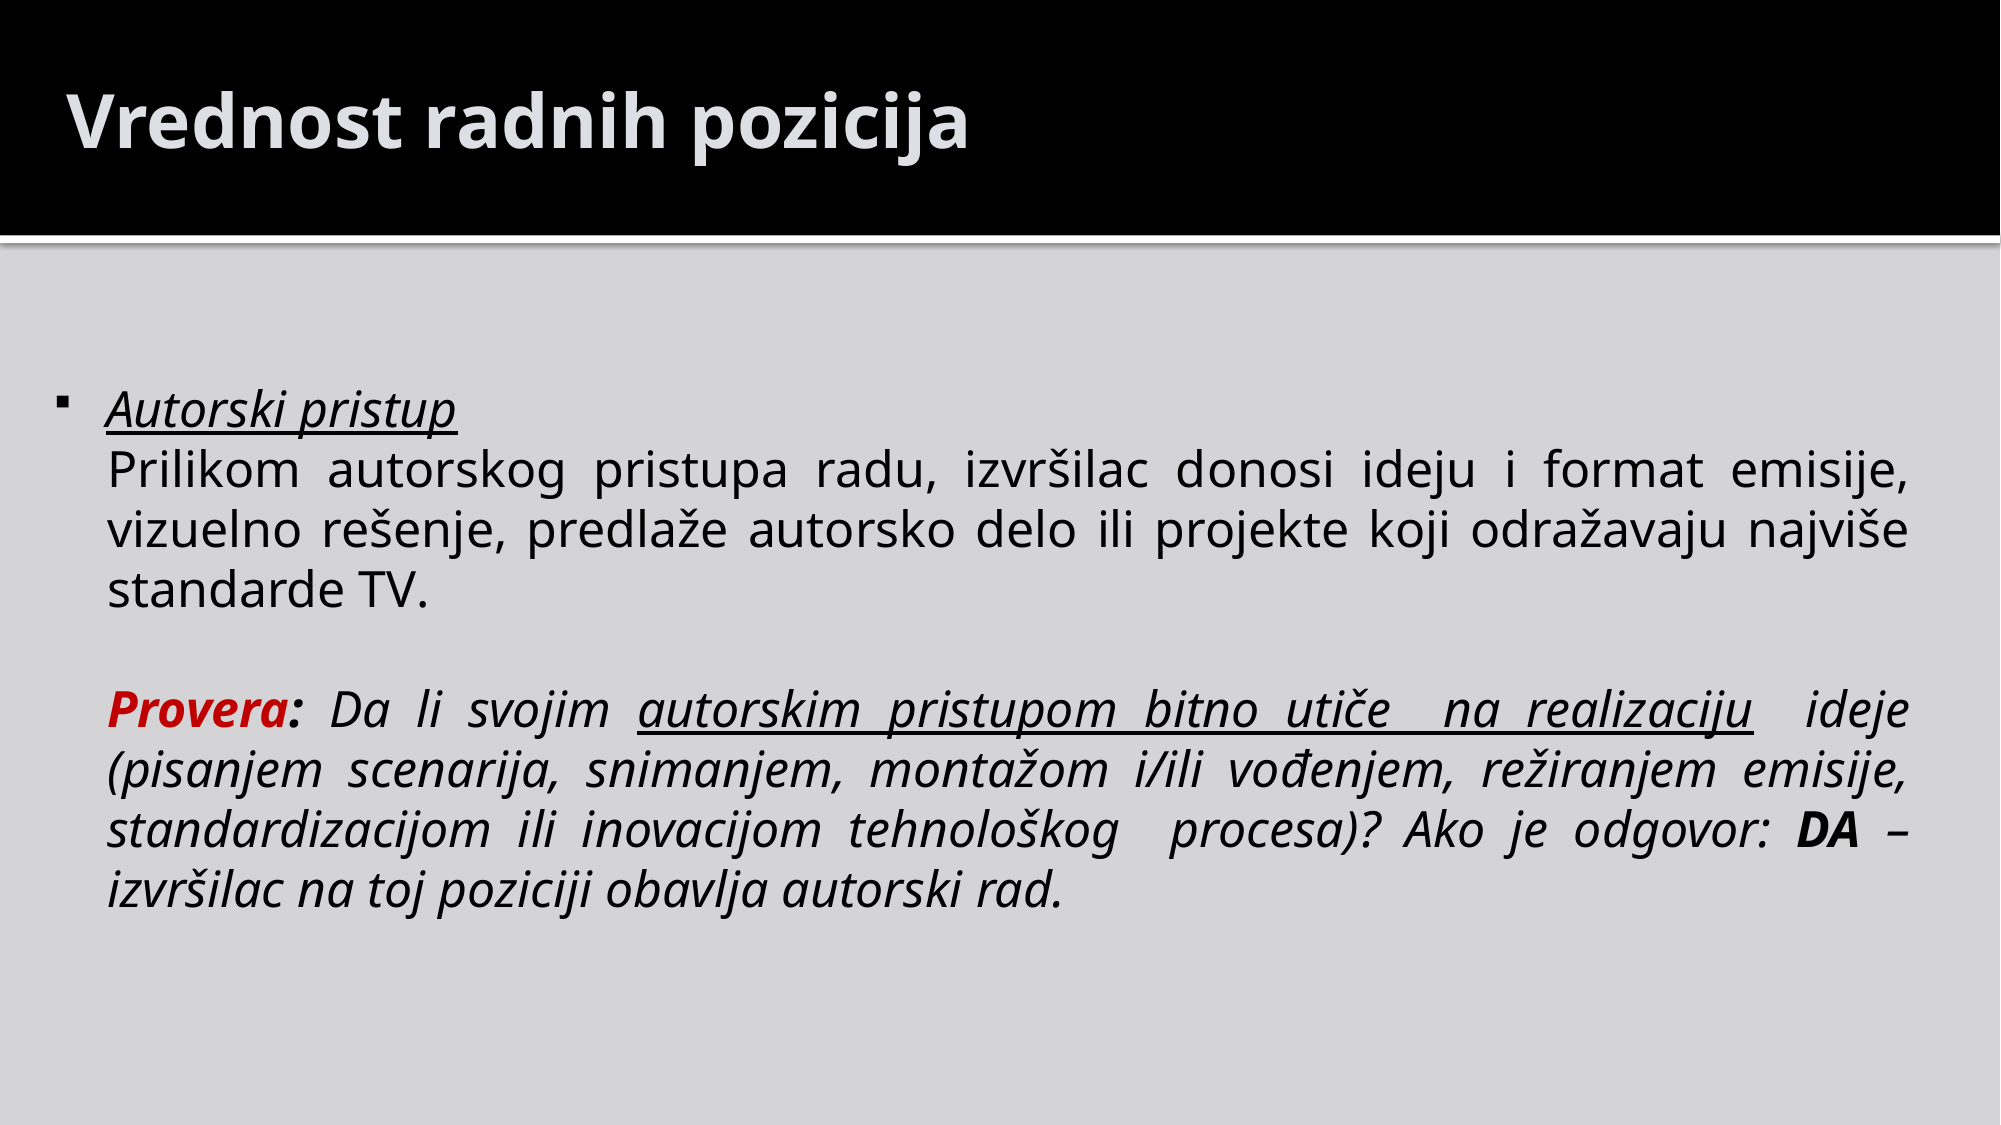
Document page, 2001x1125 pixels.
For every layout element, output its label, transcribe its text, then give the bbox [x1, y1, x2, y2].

list Autorski pristup Prilikom autorskog pristupa radu, izvršilac donosi ideju i format emisije, vizuelno rešenje, predlaže autorsko delo ili projekte koji odražavaju najviše standarde TV. Provera: Da li svojim autorskim pristupom bitno utiče na realizaciju ideje (pisanjem scenarija, snimanjem, montažom i/ili vođenjem, režiranjem emisije, standardizacijom ili inovacijom tehnološkog procesa)? Ako je odgovor: DA – izvršilac na toj poziciji obavlja autorski rad. [24, 237, 1925, 1125]
text_box Vrednost radnih pozicija [12, 12, 1650, 225]
